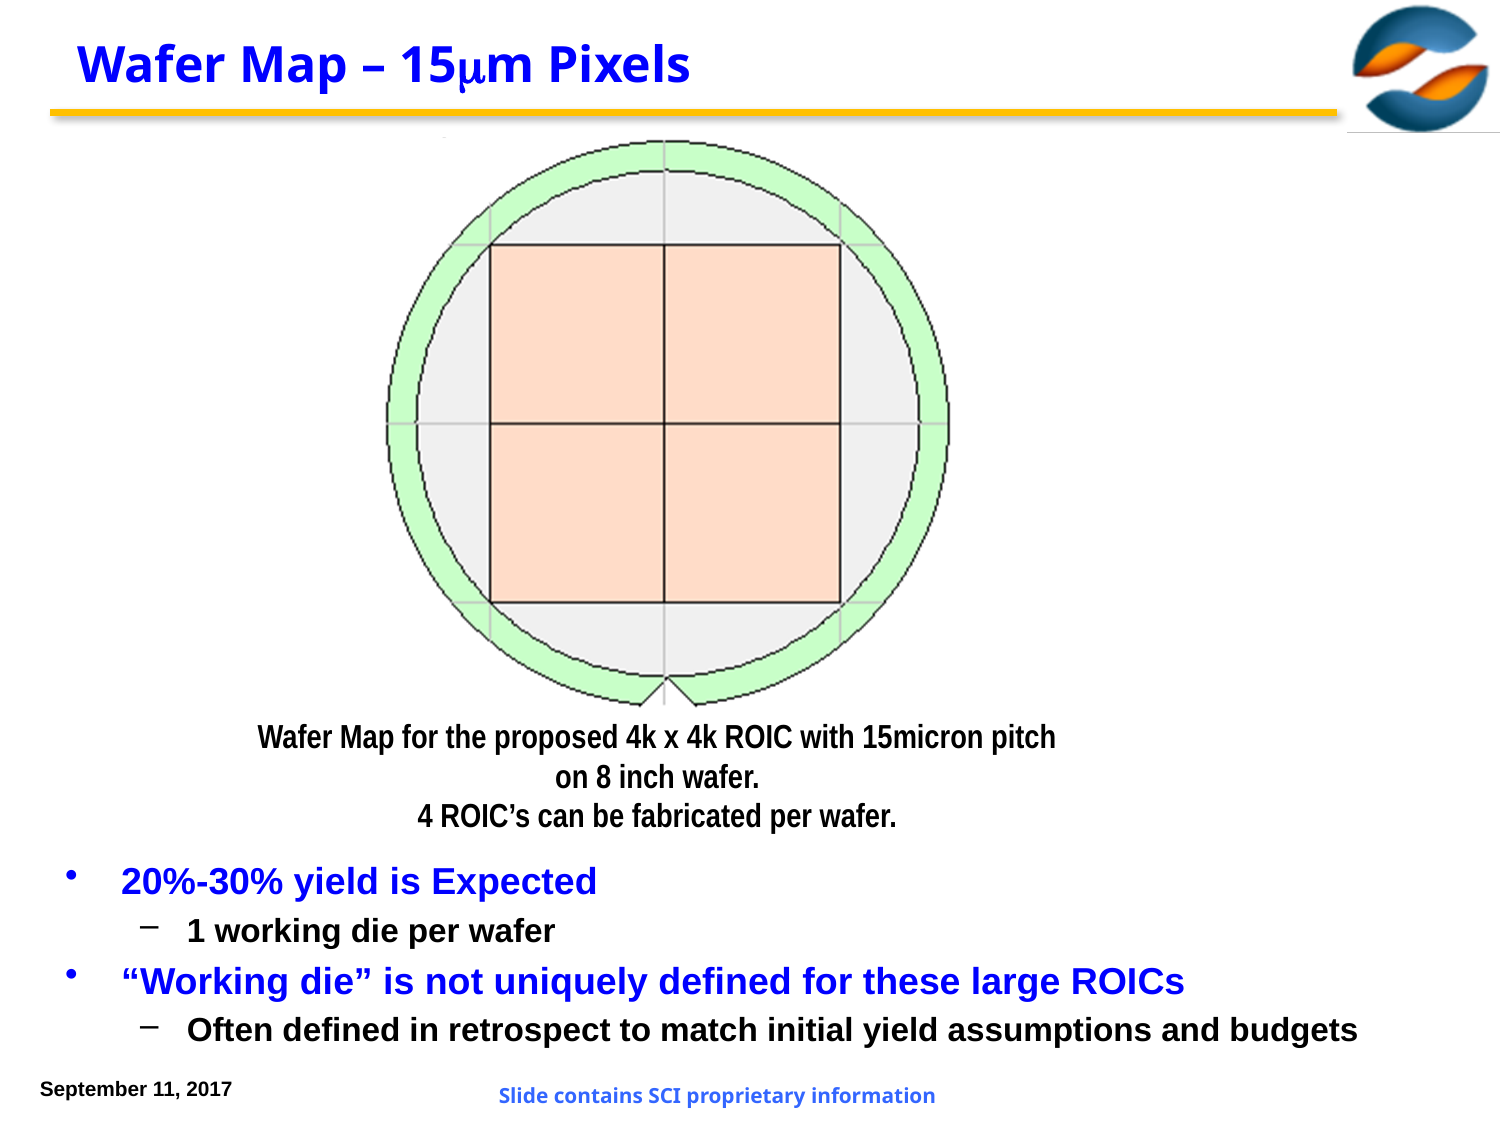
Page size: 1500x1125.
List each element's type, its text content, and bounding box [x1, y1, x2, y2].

title Wafer Map – 15mm Pixels [62, 24, 1338, 100]
footer Slide contains SCI proprietary information [432, 1074, 1002, 1113]
picture [1347, 0, 1500, 138]
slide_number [24, 1067, 263, 1113]
picture [374, 137, 960, 714]
text_box Wafer Map for the proposed 4k x 4k ROIC with 15micron pitch on 8 inch wafer. 4 ROIC’s can be fabricated per wafer. [237, 707, 1078, 814]
list 20%-30% yield is Expected 1 working die per wafer “Working die” is not uniquely defined for these large ROICs Often defined in retrospect to match initial yield assumptions and budgets [50, 849, 1450, 1063]
